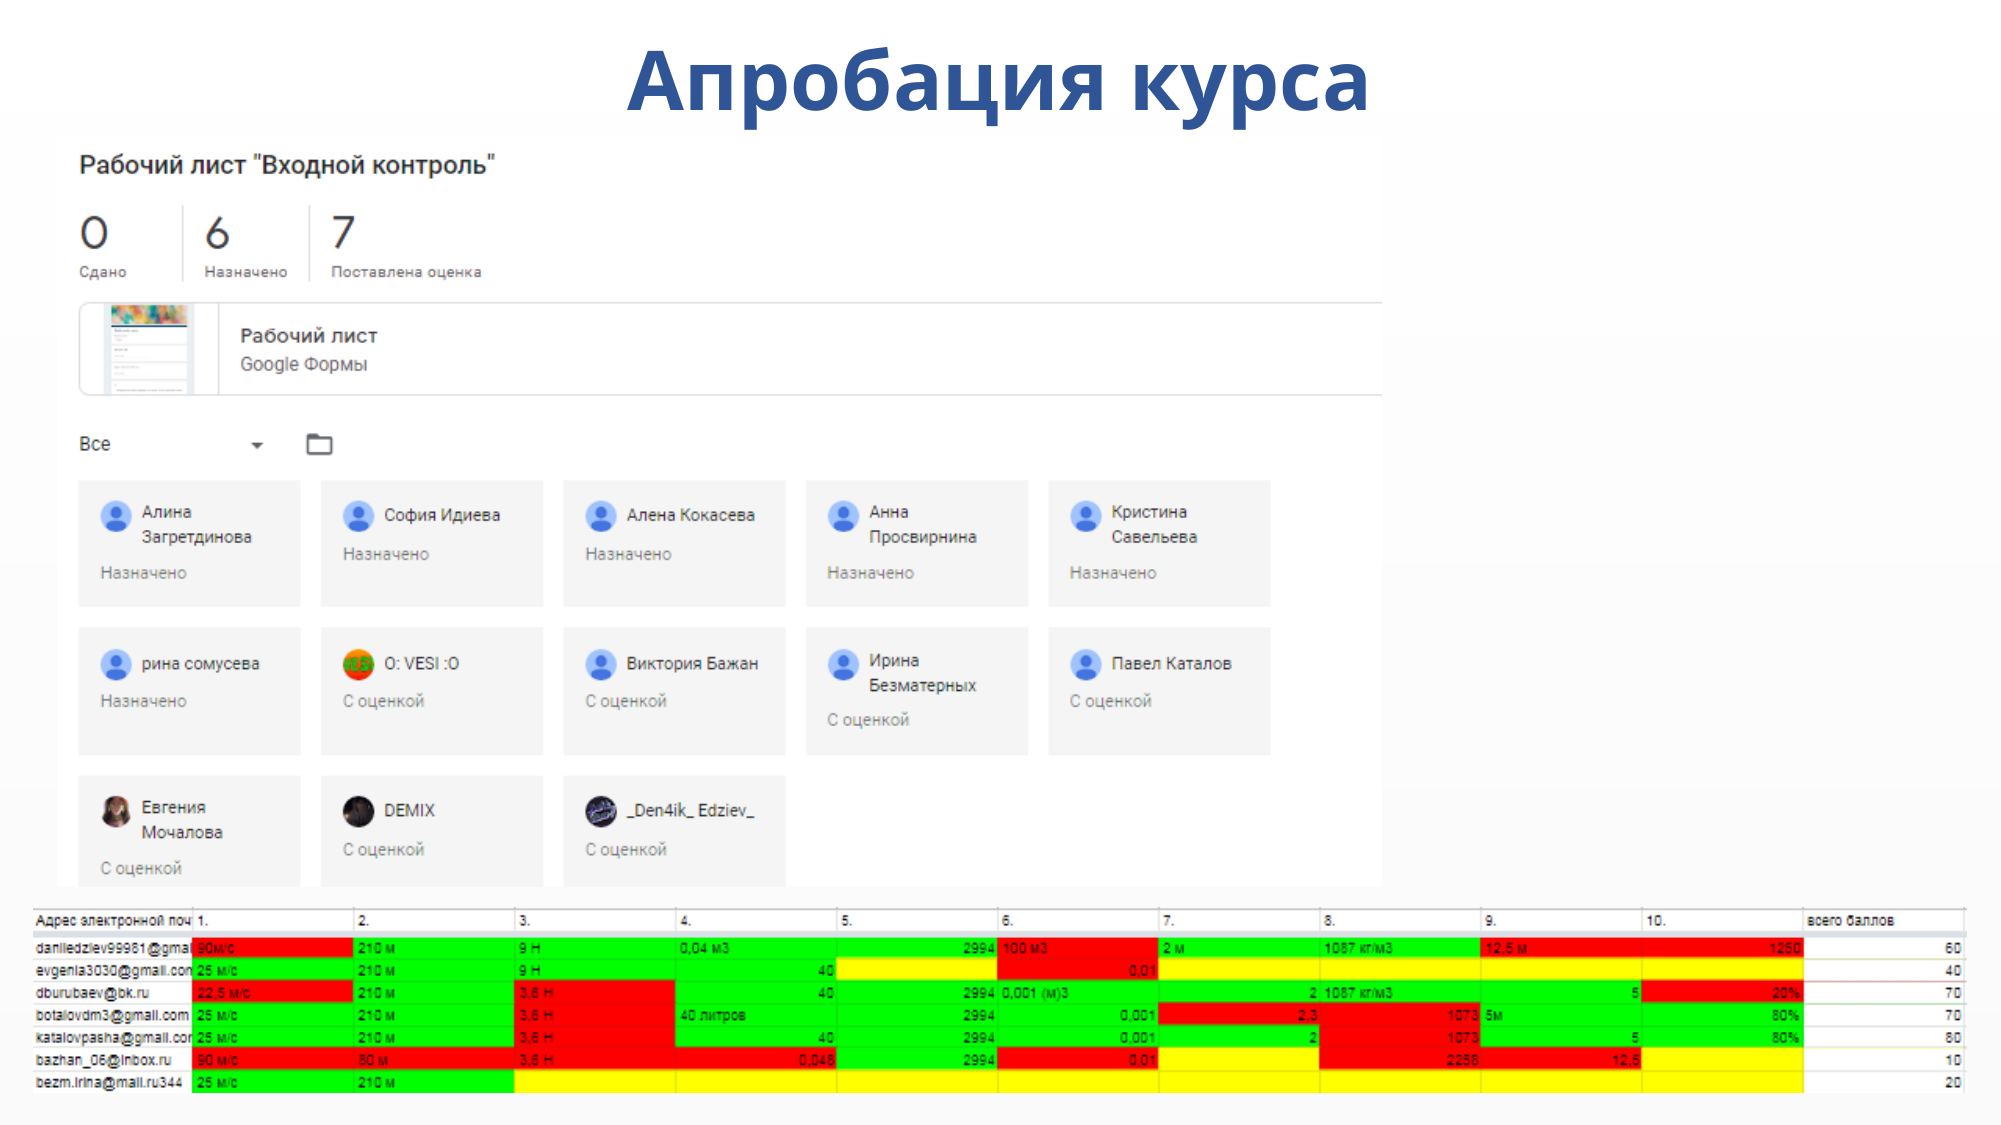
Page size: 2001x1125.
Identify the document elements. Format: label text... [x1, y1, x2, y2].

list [32, 907, 1967, 1093]
picture [57, 135, 1382, 887]
title Апробация курса [137, 31, 1863, 136]
